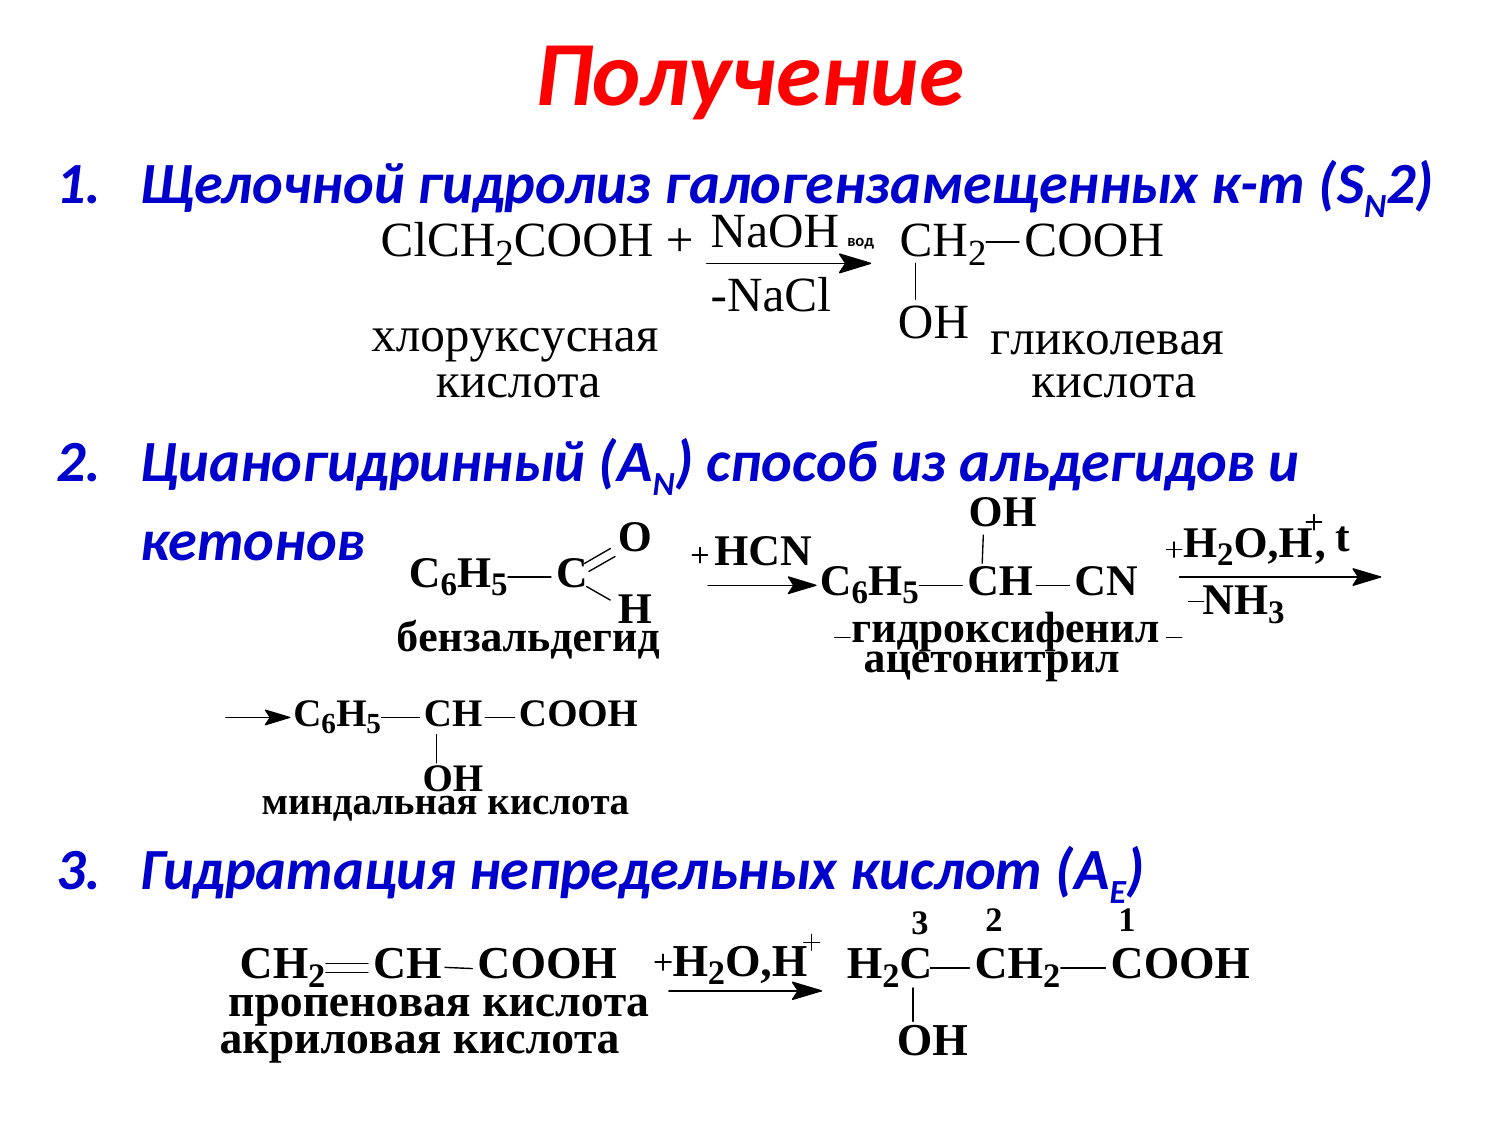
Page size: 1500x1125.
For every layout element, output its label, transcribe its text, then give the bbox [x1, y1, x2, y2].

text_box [219, 904, 1249, 1071]
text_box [371, 207, 1223, 415]
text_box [218, 695, 637, 828]
list Щелочной гидролиз галогензамещенных к-т (SN2) Цианогидринный (АN) способ из альдегидов и кетонов Гидратация непредельных кислот (АЕ) [41, 136, 1459, 1095]
title Получение [74, 0, 1426, 136]
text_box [395, 491, 1389, 687]
